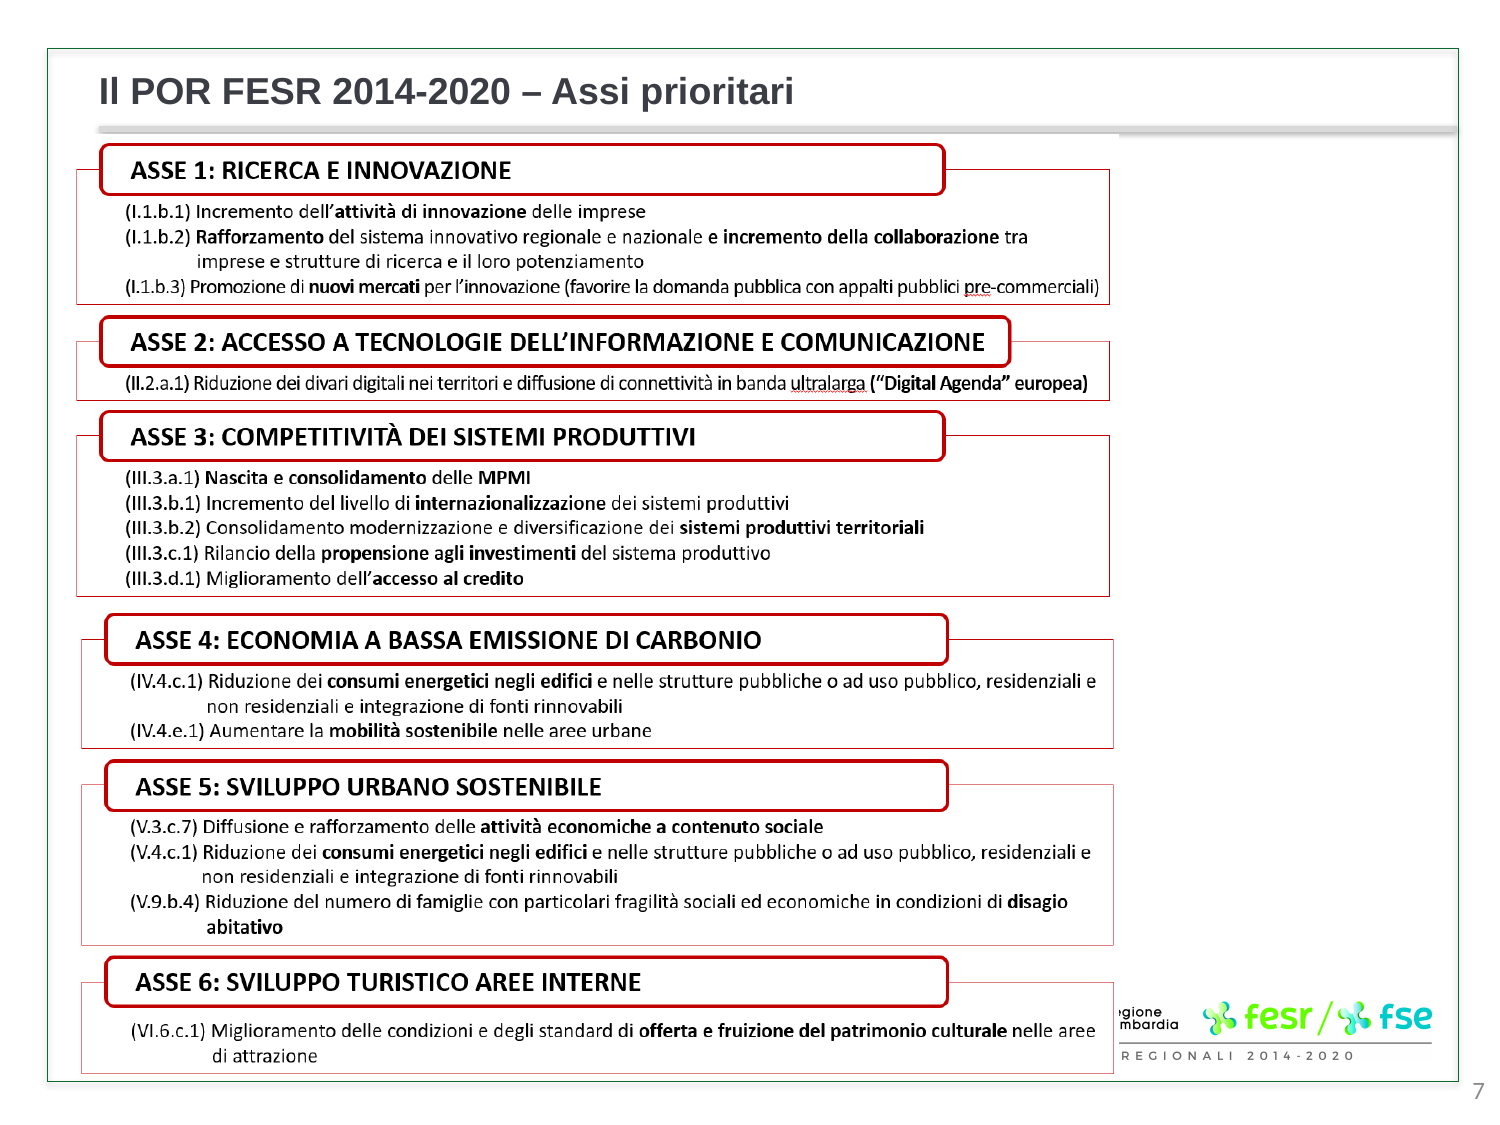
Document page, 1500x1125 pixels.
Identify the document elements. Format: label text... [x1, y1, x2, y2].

picture [70, 134, 1432, 1079]
title Il POR FESR 2014-2020 – Assi prioritari [99, 67, 1457, 113]
slide_number 7 [1149, 1078, 1500, 1101]
